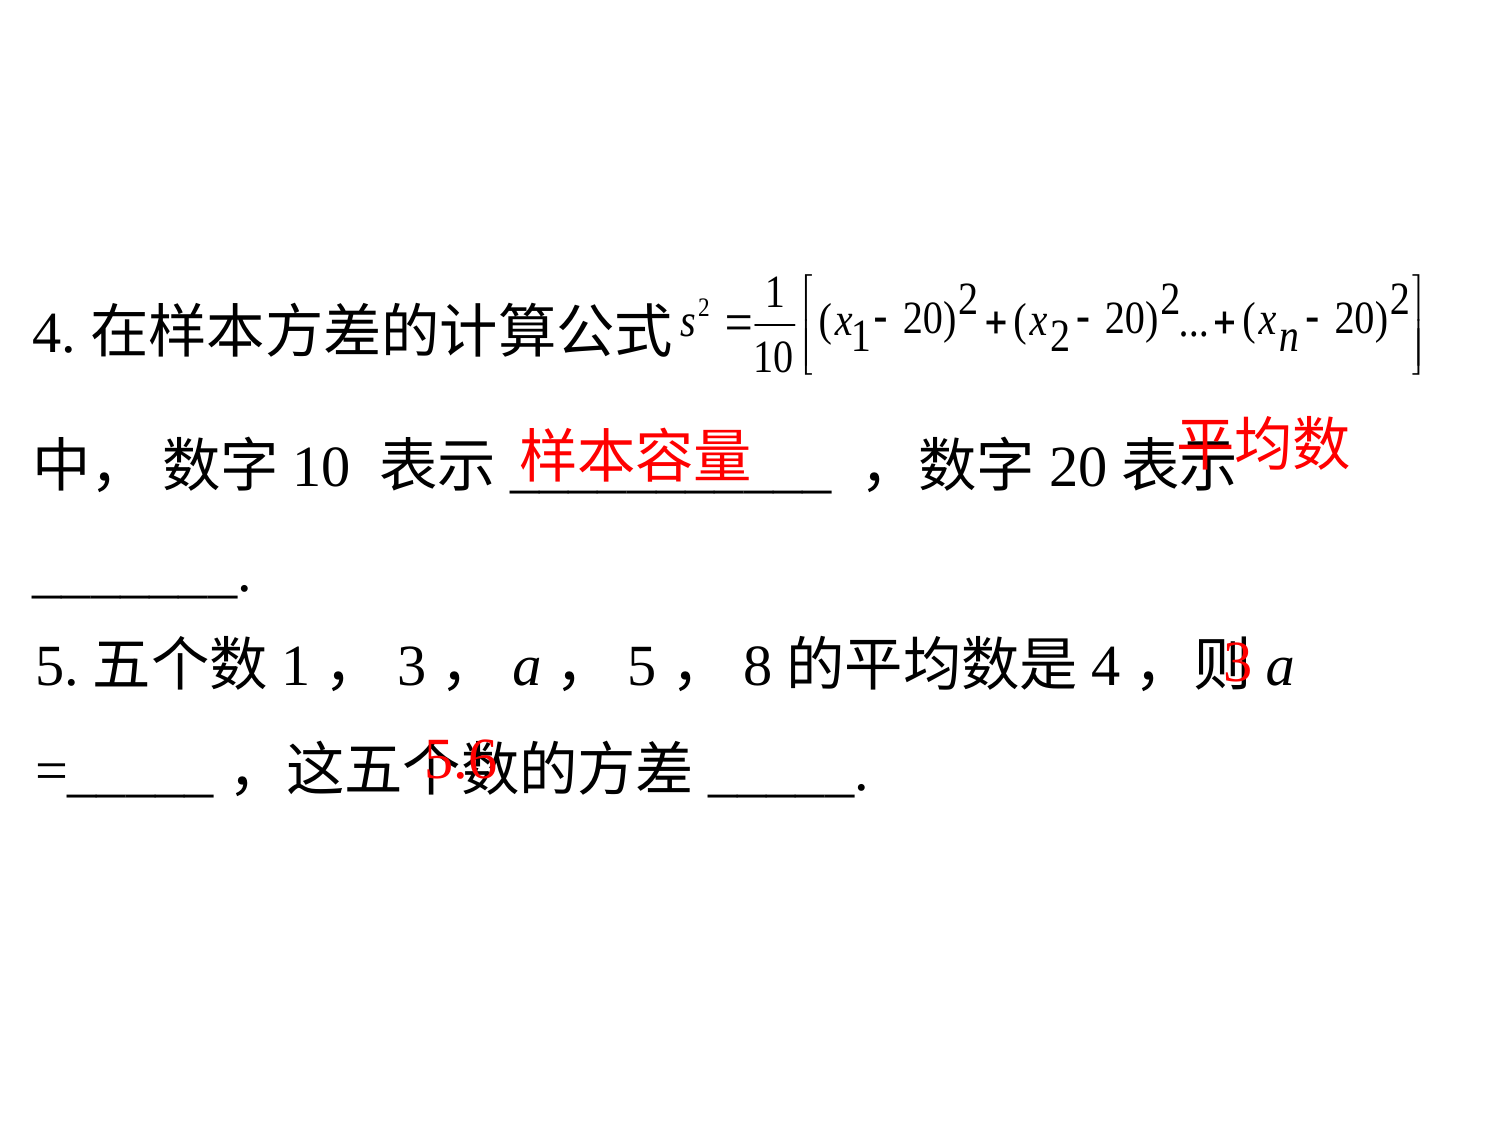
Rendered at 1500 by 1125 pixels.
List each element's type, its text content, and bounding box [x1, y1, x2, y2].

text_box 平均数 [1161, 399, 1371, 555]
text_box 5.6 [409, 712, 550, 798]
text_box 样本容量 [504, 411, 806, 497]
text_box 5.五个数1，3，a，5，8的平均数是4，则a =_____，这五个数的方差_____. [20, 584, 1470, 810]
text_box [673, 263, 1435, 384]
text_box 3 [1208, 615, 1292, 701]
text_box 4.在样本方差的计算公式 中， 数字10 表示___________ ，数字20表示 _______. [17, 251, 1470, 611]
